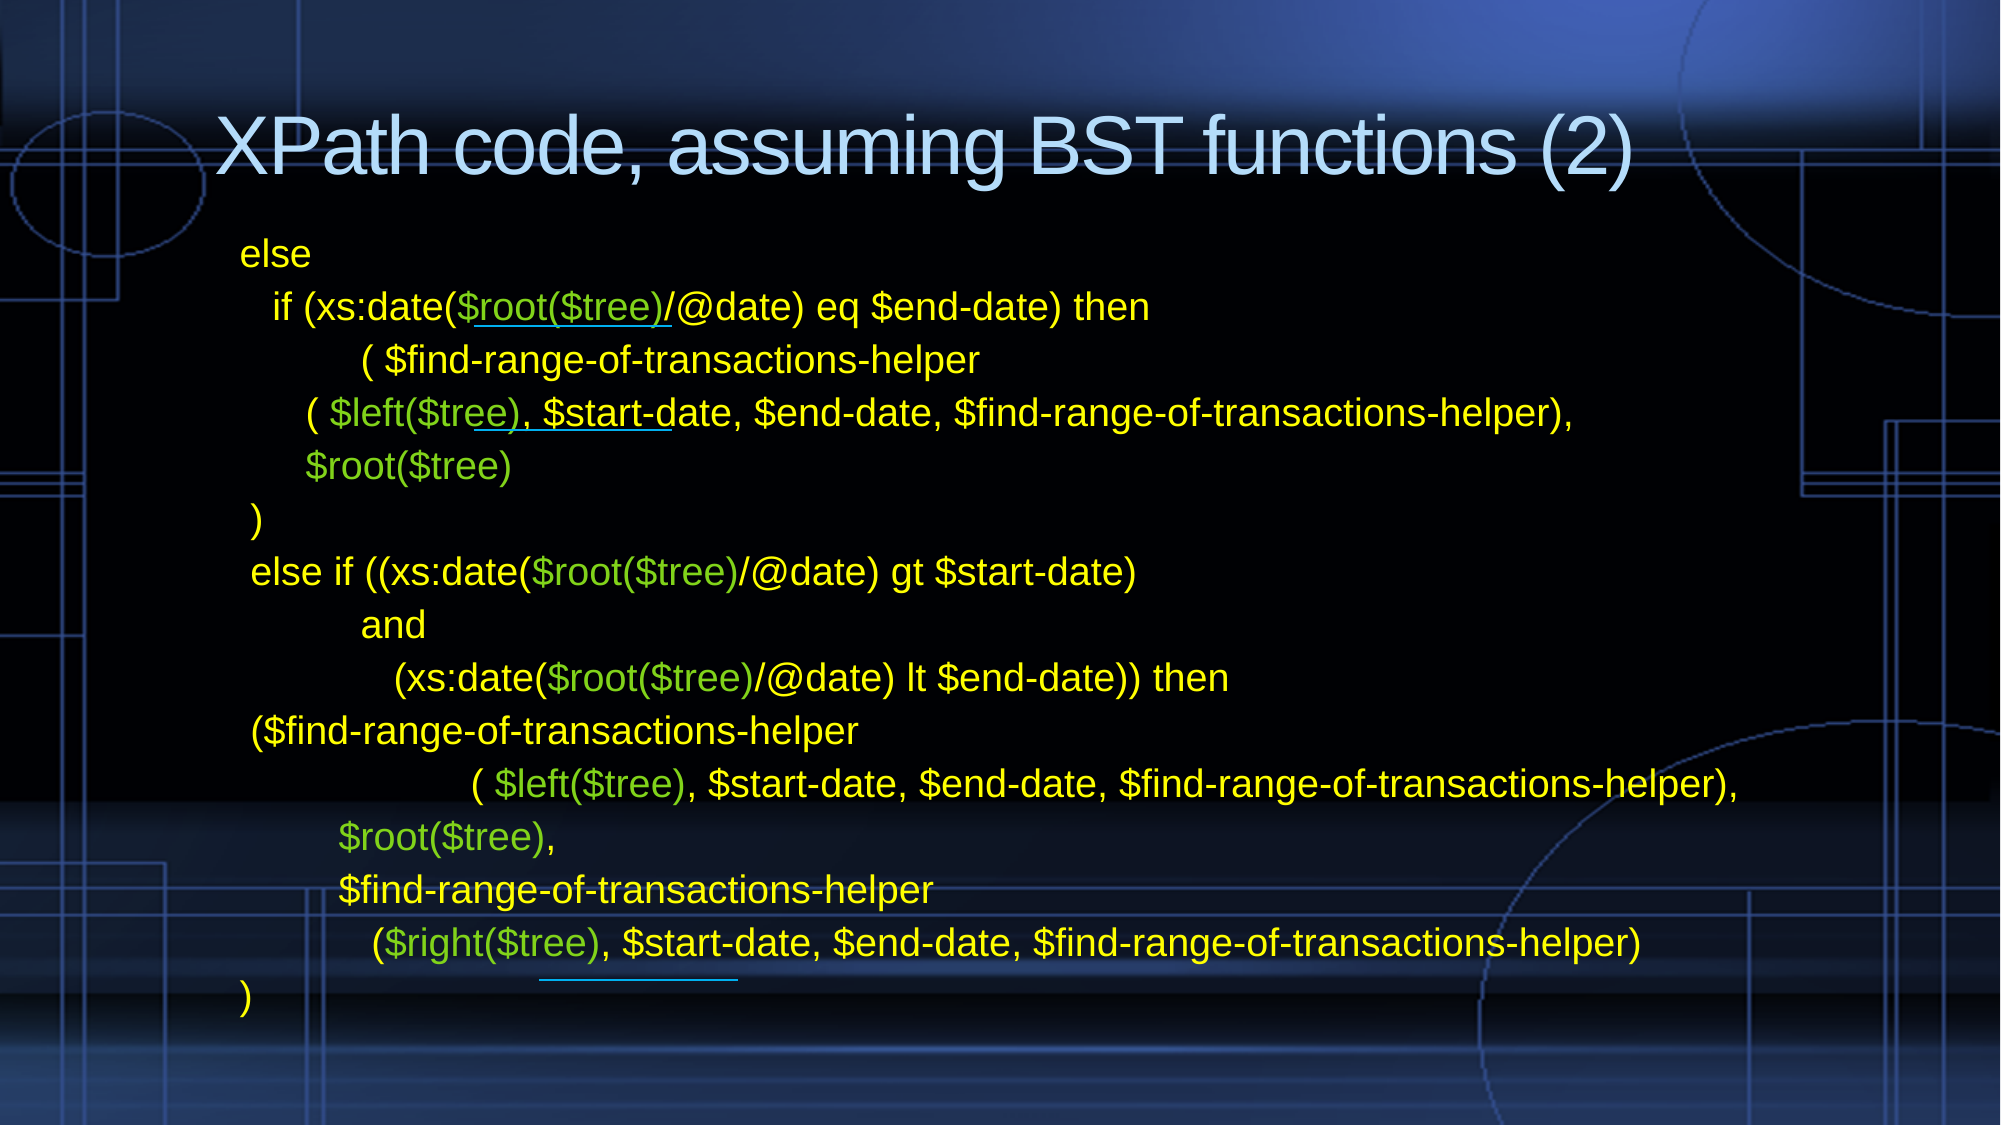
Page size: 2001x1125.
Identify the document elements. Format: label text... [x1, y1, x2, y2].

picture [0, 0, 2001, 1125]
title XPath code, assuming BST functions (2) [200, 83, 1900, 234]
list else if (xs:date($root($tree)/@date) eq $end-date) then ( $find-range-of-transactions-helper ( $left($tree), $start-date, $end-date, $find-range-of-transactions-helper), $root($tree) ) else if ((xs:date($root($tree)/@date) gt $start-date) and (xs:date($root($tree)/@date) lt $end-date)) then ($find-range-of-transactions-helper ( $left($tree), $start-date, $end-date, $find-range-of-transactions-helper), $root($tree), $find-range-of-transactions-helper ($right($tree), $start-date, $end-date, $find-range-of-transactions-helper) ) [214, 220, 1915, 1046]
